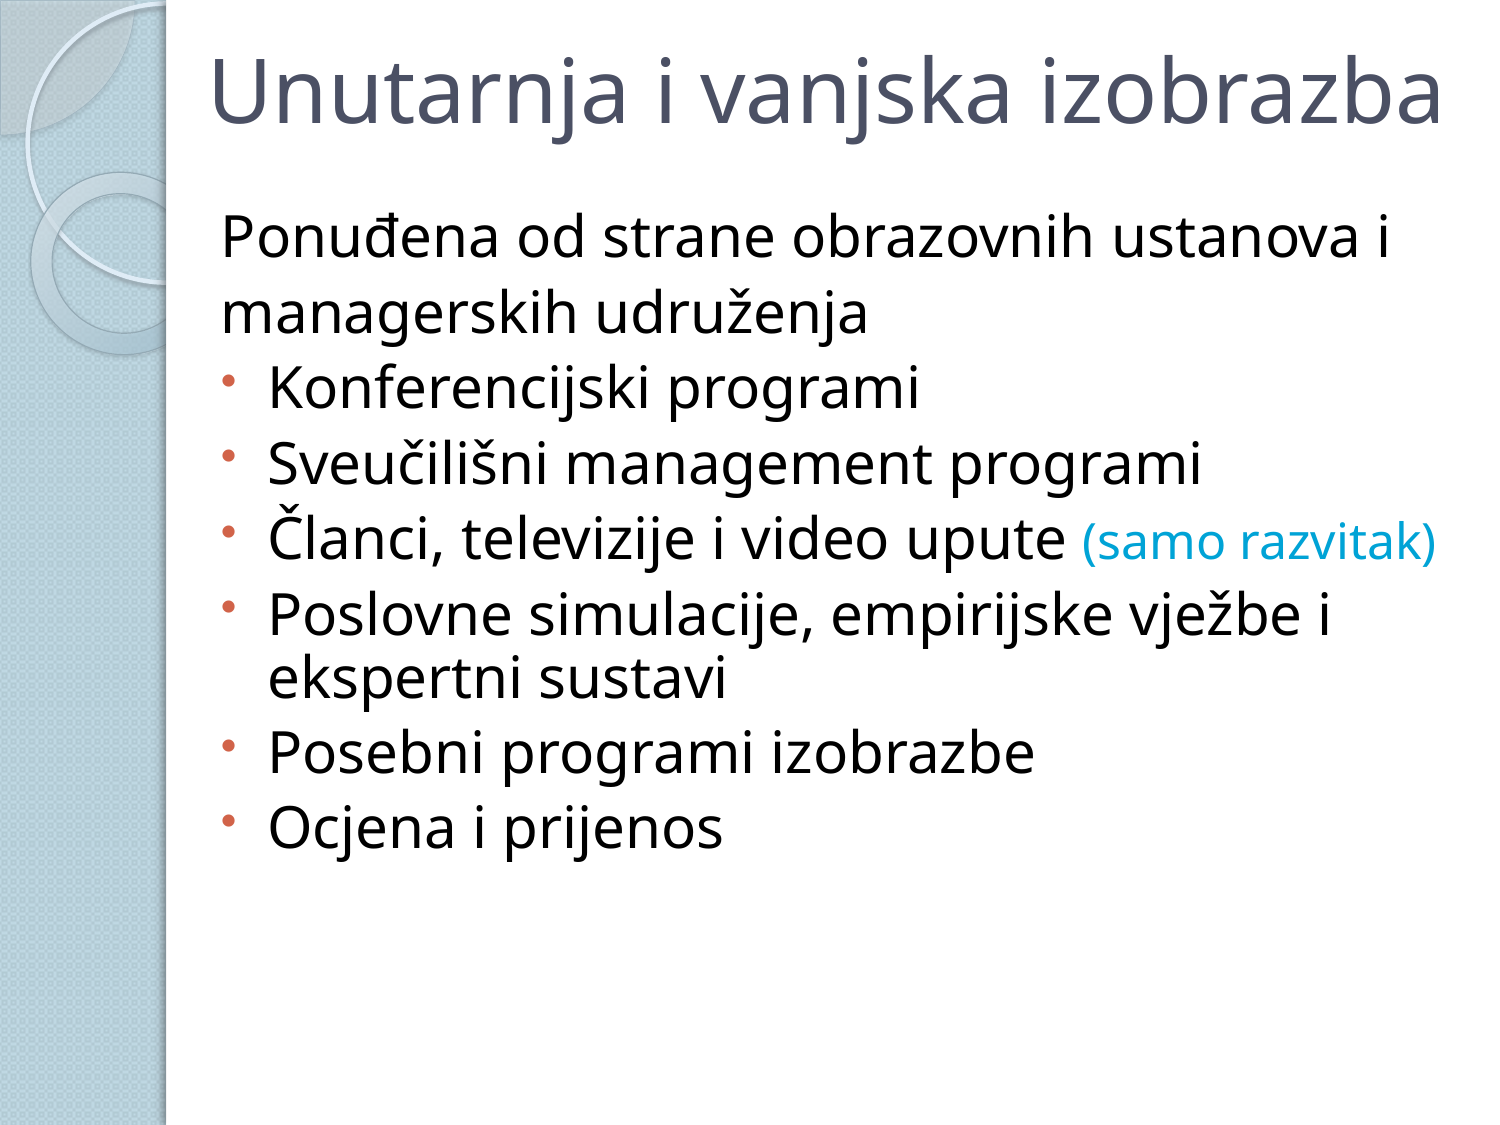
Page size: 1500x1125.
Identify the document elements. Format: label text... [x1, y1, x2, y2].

list Ponuđena od strane obrazovnih ustanova i managerskih udruženja Konferencijski programi Sveučilišni management programi Članci, televizije i video upute (samo razvitak) Poslovne simulacije, empirijske vježbe i ekspertni sustavi Posebni programi izobrazbe Ocjena i prijenos [192, 200, 1468, 1088]
title Unutarnja i vanjska izobrazba [192, 0, 1468, 175]
